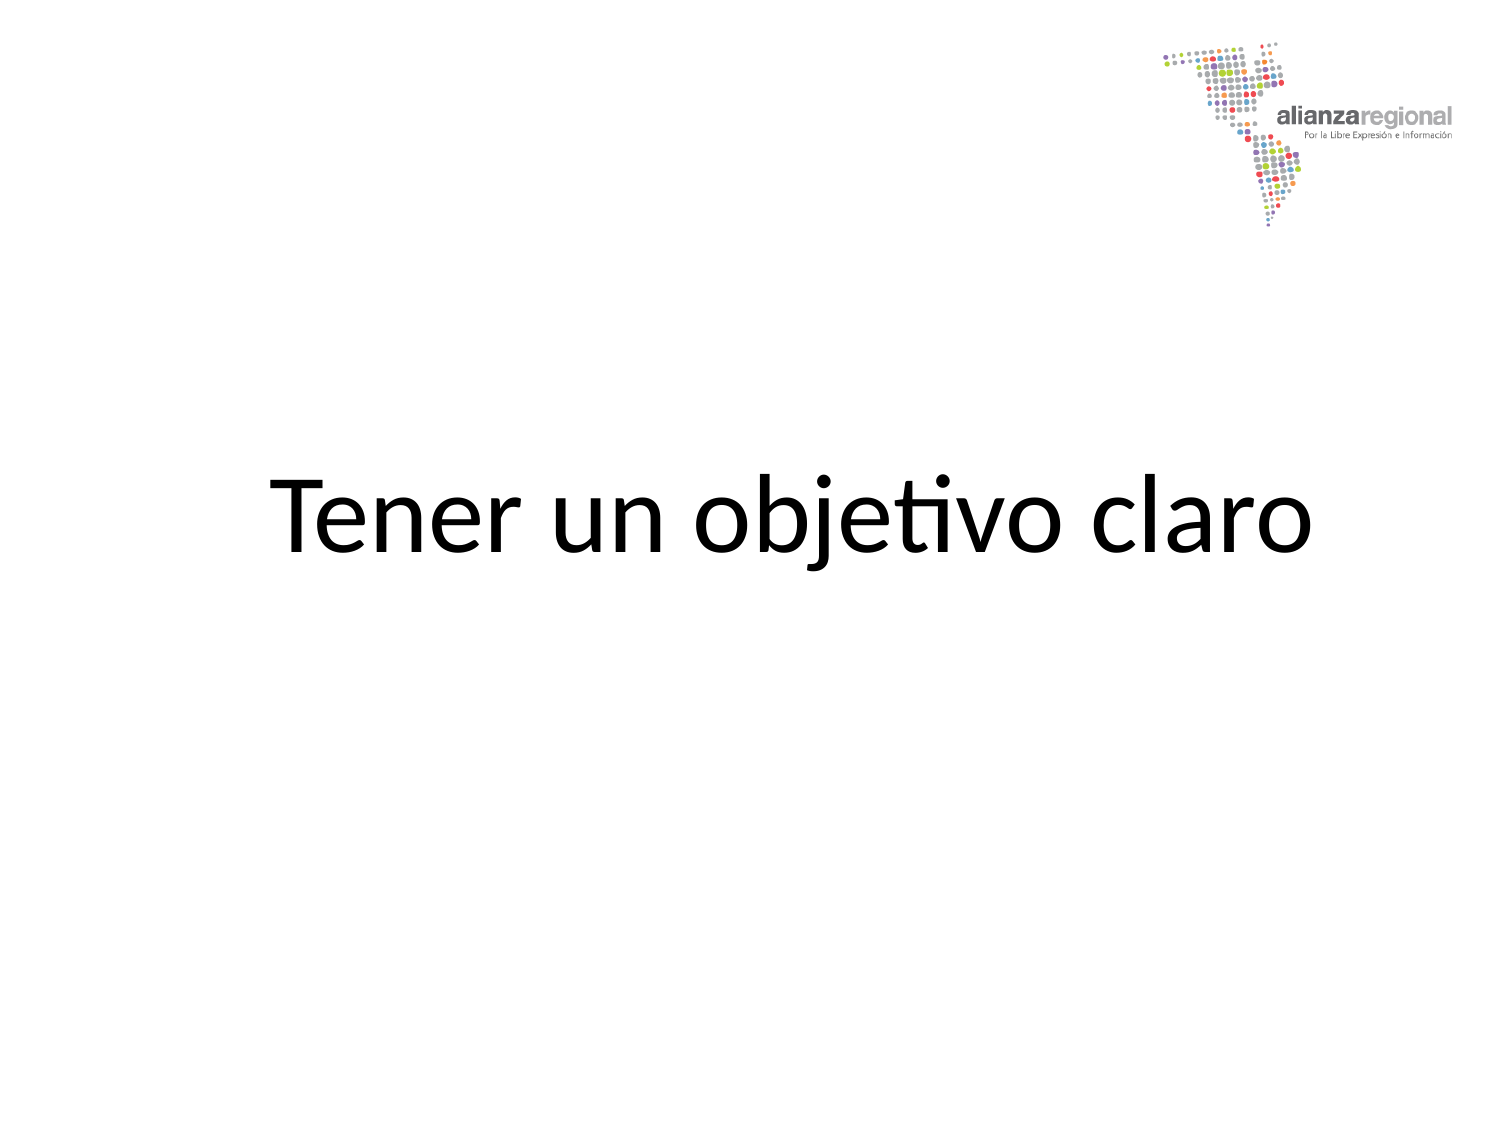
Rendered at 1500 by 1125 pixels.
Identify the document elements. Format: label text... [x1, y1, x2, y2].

text_box Tener un objetivo claro [254, 432, 1330, 628]
picture [1163, 42, 1452, 227]
